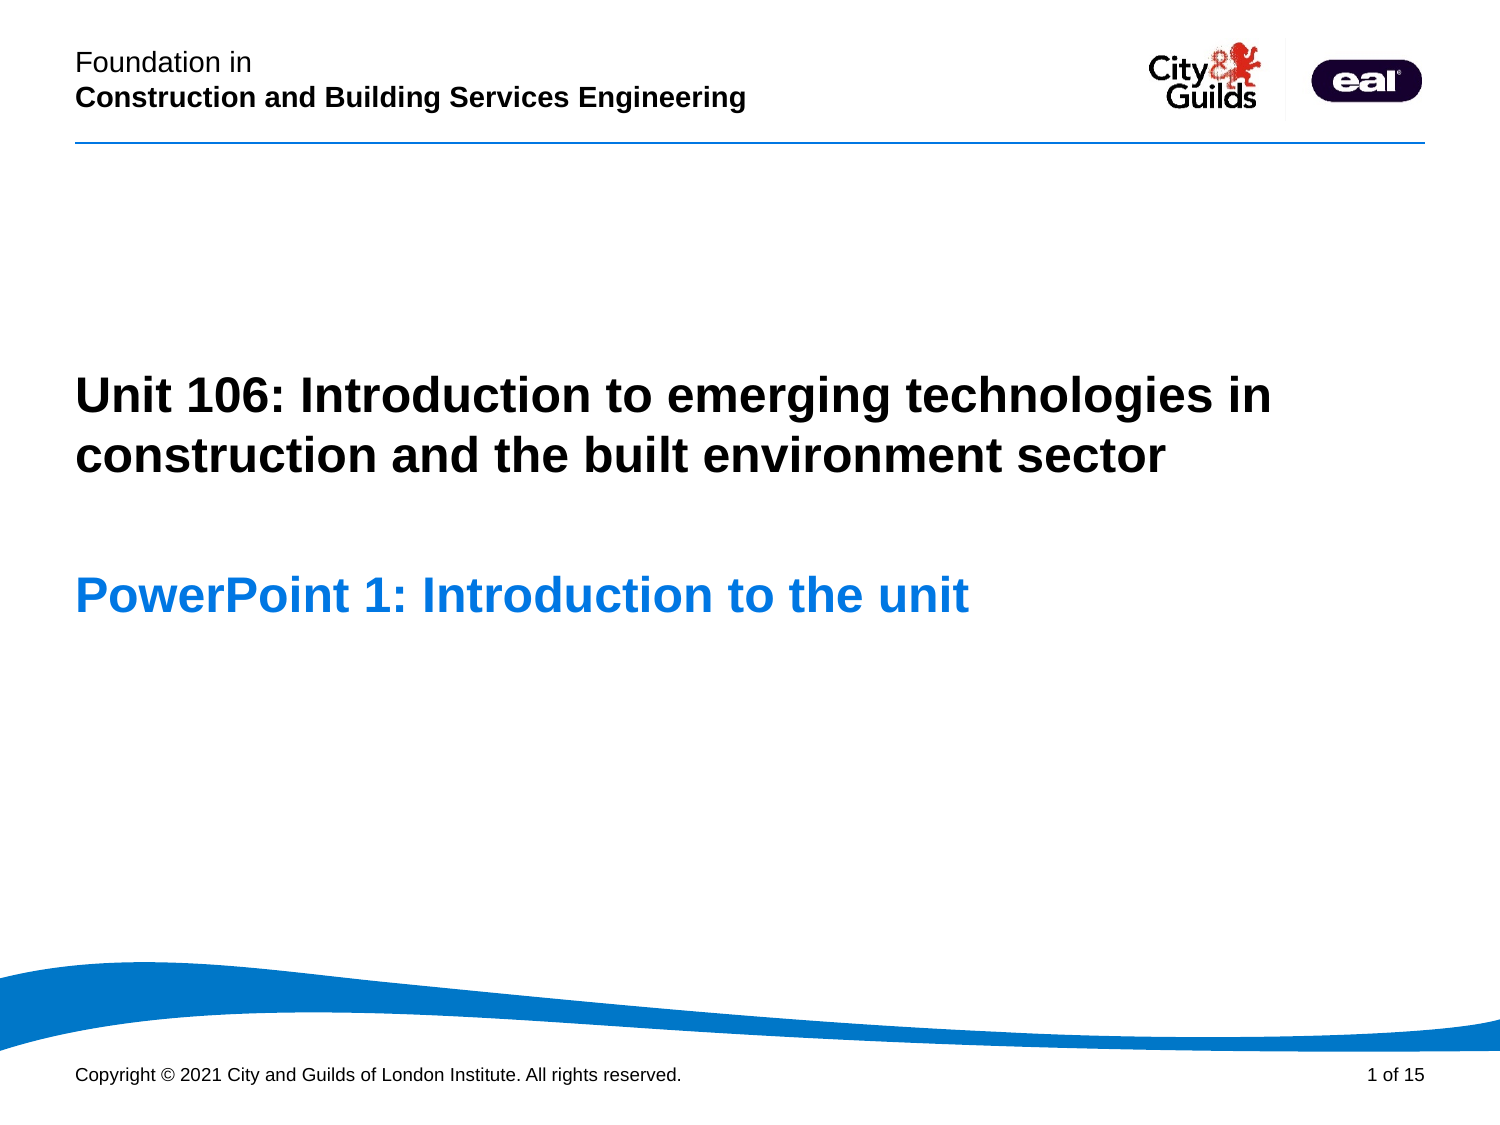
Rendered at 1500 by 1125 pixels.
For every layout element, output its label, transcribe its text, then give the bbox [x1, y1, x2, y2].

list PowerPoint presentation [74, 224, 1426, 1006]
picture [1149, 38, 1422, 121]
text_box Unit 106: Introduction to emerging technologies in construction and the built environment sector [75, 362, 1388, 484]
title PowerPoint 1: Introduction to the unit [74, 562, 1413, 896]
